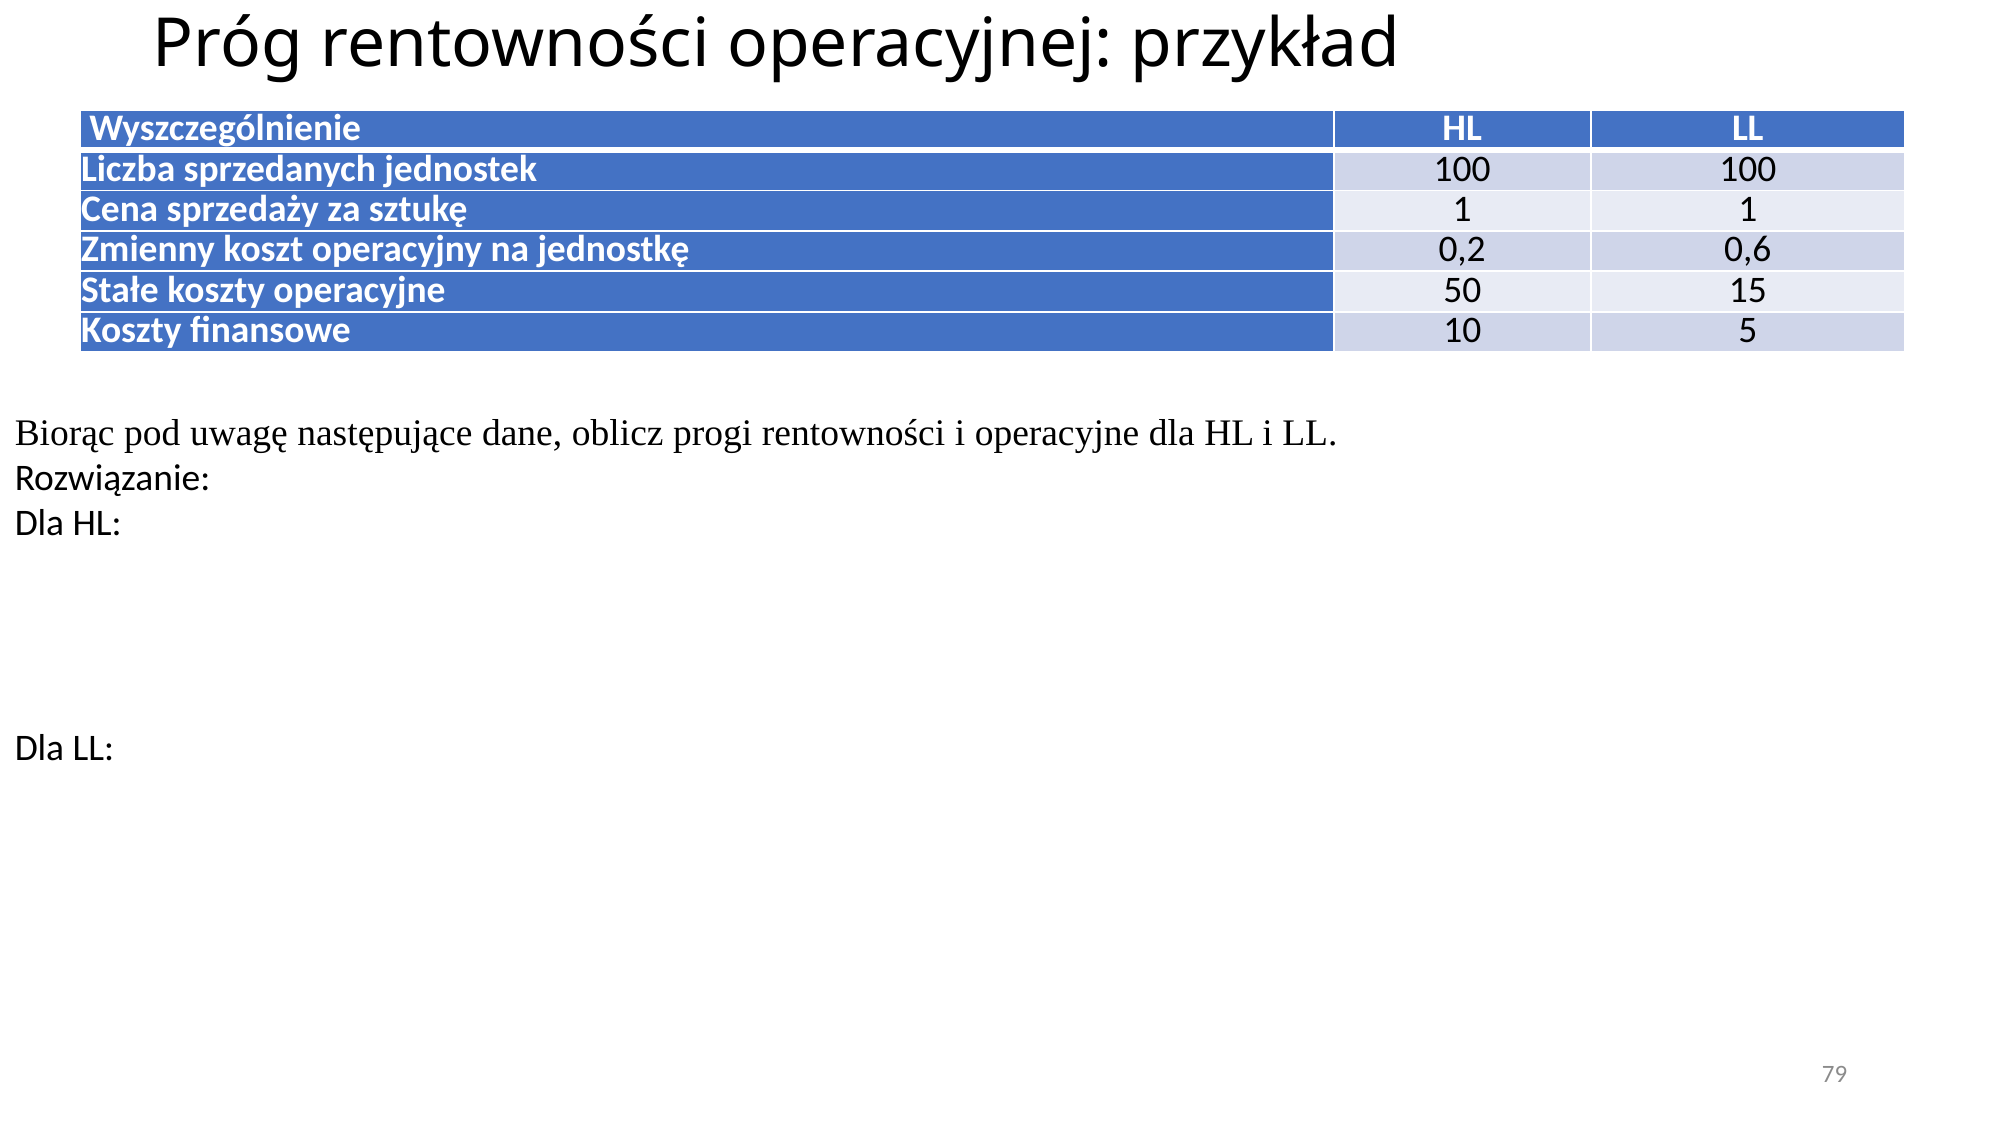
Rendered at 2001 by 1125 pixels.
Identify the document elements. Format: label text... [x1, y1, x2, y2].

table_cell Zmienny koszt operacyjny na jednostkę [81, 232, 1333, 270]
table_cell Stałe koszty operacyjne [81, 272, 1333, 311]
table_header HL [1335, 111, 1590, 147]
table_cell 100 [1592, 153, 1904, 190]
title Próg rentowności operacyjnej: przykład [137, 0, 1863, 89]
table_cell 15 [1592, 272, 1904, 311]
table_cell 0,2 [1335, 232, 1590, 270]
table_cell Liczba sprzedanych jednostek [81, 153, 1333, 190]
table_cell 1 [1592, 191, 1904, 230]
table_cell 5 [1592, 313, 1904, 351]
slide_number 79 [1412, 1042, 1863, 1103]
table_cell 100 [1335, 153, 1590, 190]
table_header Wyszczególnienie [81, 111, 1333, 147]
table_cell Koszty finansowe [81, 313, 1333, 351]
table_header LL [1592, 111, 1904, 147]
table_cell 10 [1335, 313, 1590, 351]
table_cell 50 [1335, 272, 1590, 311]
table_cell 1 [1335, 191, 1590, 230]
table_cell 0,6 [1592, 232, 1904, 270]
table_cell Cena sprzedaży za sztukę [81, 191, 1333, 230]
